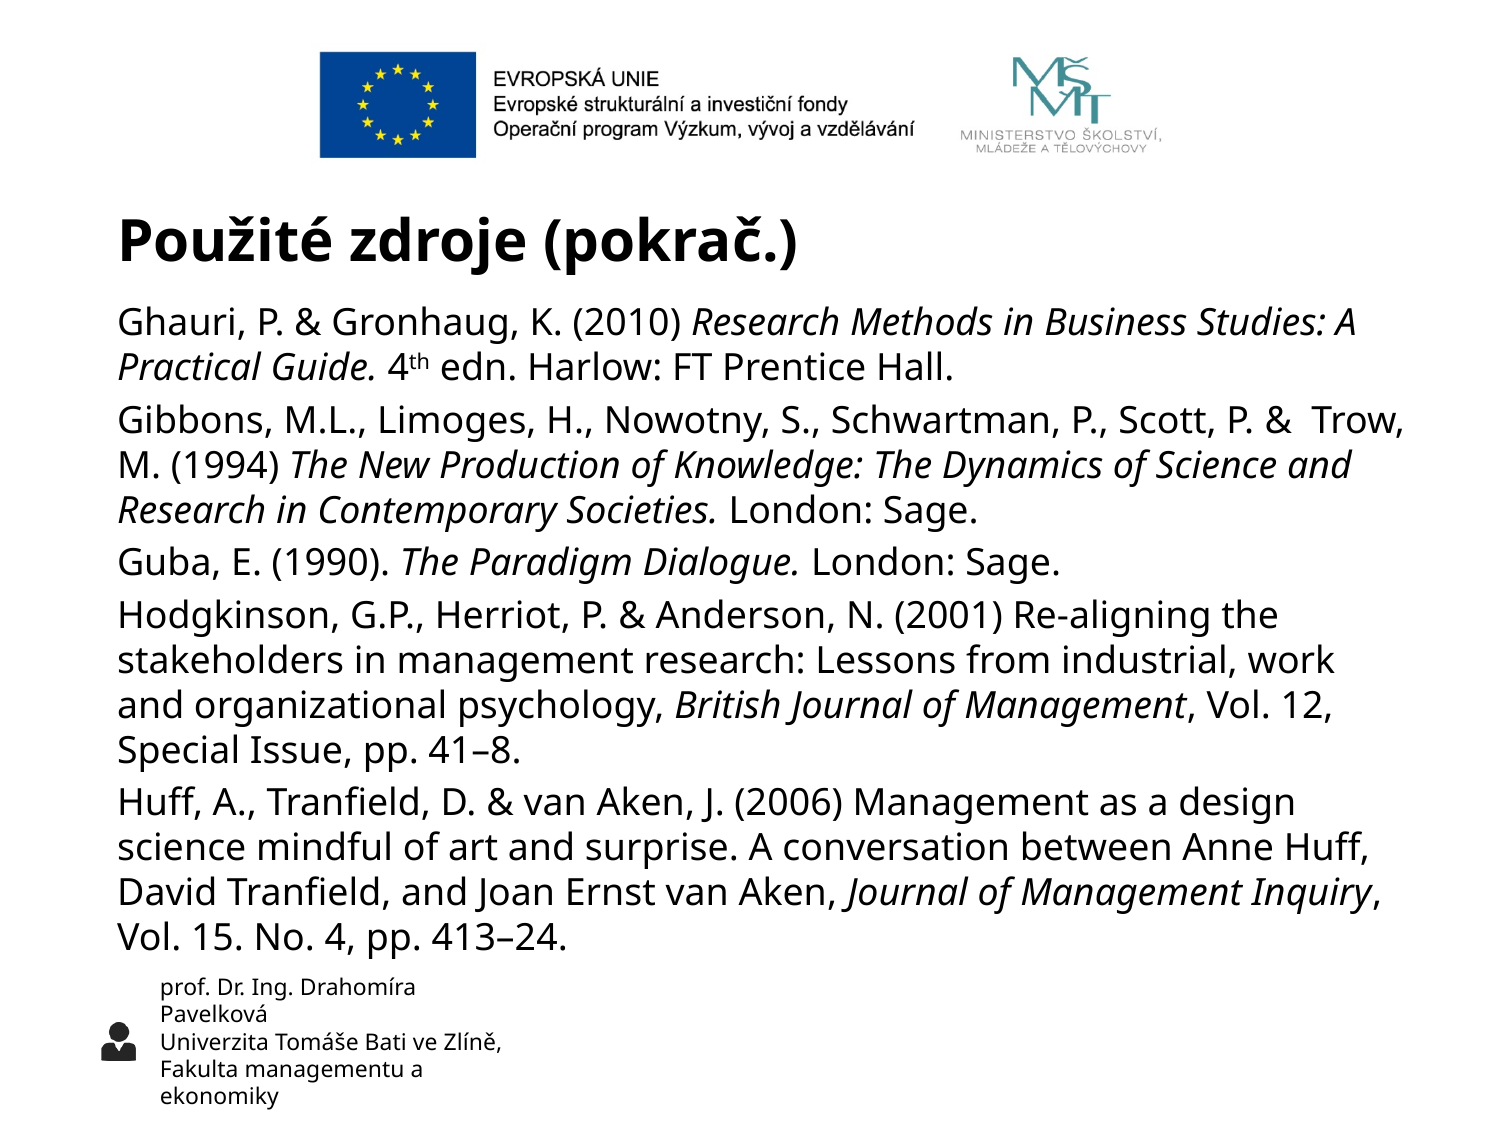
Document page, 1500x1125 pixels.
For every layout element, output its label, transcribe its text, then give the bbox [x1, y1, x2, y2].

picture [101, 1021, 136, 1062]
list Ghauri, P. & Gronhaug, K. (2010) Research Methods in Business Studies: A Practical Guide. 4th edn. Harlow: FT Prentice Hall. Gibbons, M.L., Limoges, H., Nowotny, S., Schwartman, P., Scott, P. & Trow, M. (1994) The New Production of Knowledge: The Dynamics of Science and Research in Contemporary Societies. London: Sage. Guba, E. (1990). The Paradigm Dialogue. London: Sage. Hodgkinson, G.P., Herriot, P. & Anderson, N. (2001) Re-aligning the stakeholders in management research: Lessons from industrial, work and organizational psychology, British Journal of Management, Vol. 12, Special Issue, pp. 41–8. Huff, A., Tranfield, D. & van Aken, J. (2006) Management as a design science mindful of art and surprise. A conversation between Anne Huff, David Tranfield, and Joan Ernst van Aken, Journal of Management Inquiry, Vol. 15. No. 4, pp. 413–24. [101, 290, 1423, 1023]
picture [267, 0, 1213, 210]
footer prof. Dr. Ing. Drahomíra Pavelková Univerzita Tomáše Bati ve Zlíně, Fakulta managementu a ekonomiky [145, 999, 526, 1083]
title Použité zdroje (pokrač.) [101, 184, 1425, 291]
